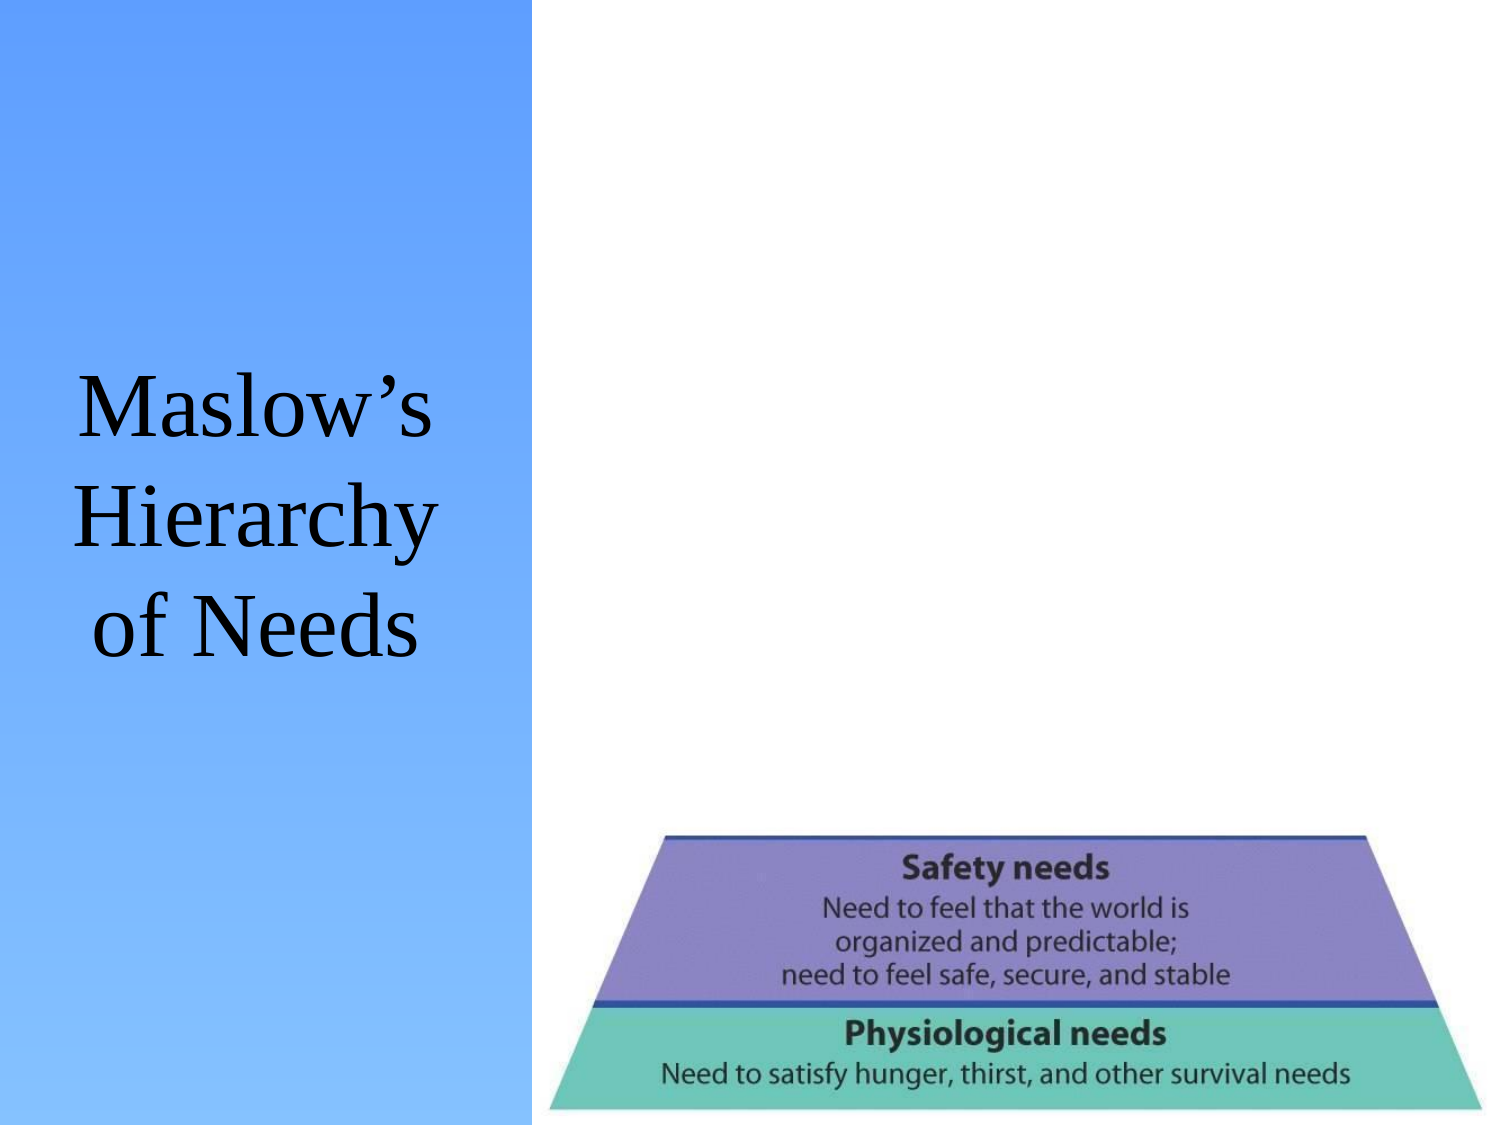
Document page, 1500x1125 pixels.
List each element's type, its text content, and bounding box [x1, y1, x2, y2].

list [532, 0, 1500, 1125]
title Maslow’s Hierarchy of Needs [24, 44, 488, 976]
